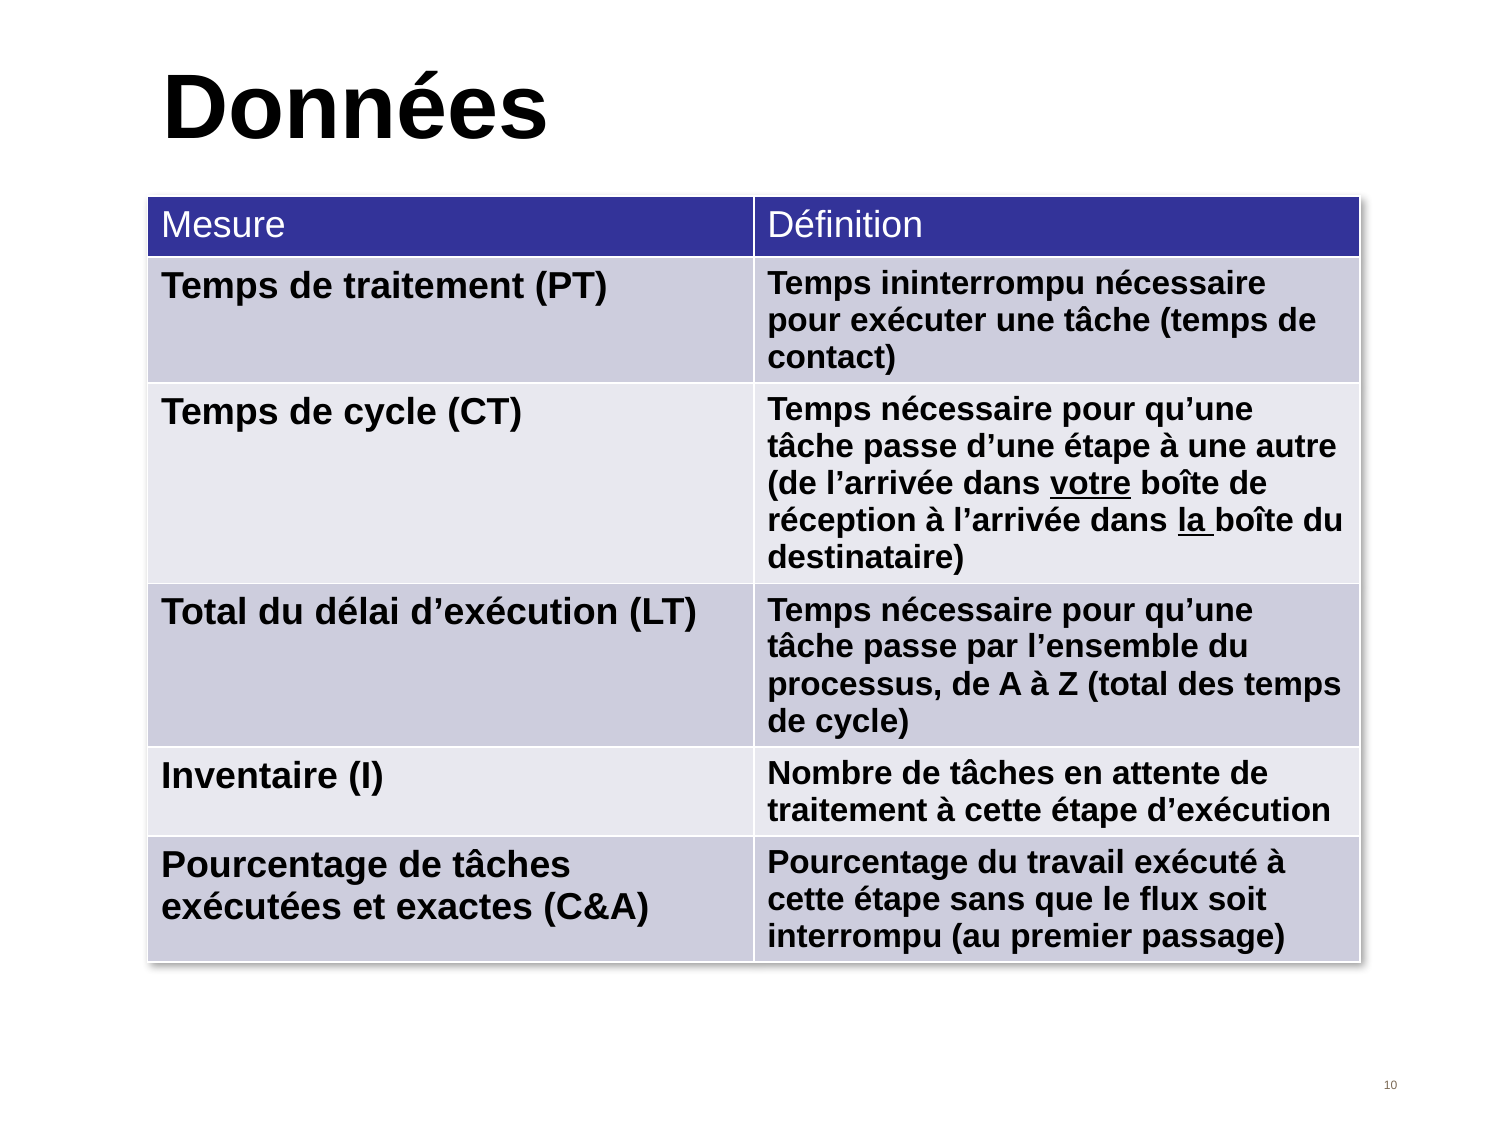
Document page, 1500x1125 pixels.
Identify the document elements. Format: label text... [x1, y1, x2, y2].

table_cell Temps de cycle (CT) [148, 384, 753, 583]
table_cell Temps nécessaire pour qu’une tâche passe d’une étape à une autre (de l’arrivée dans votre boîte de réception à l’arrivée dans la boîte du destinataire) [755, 384, 1359, 583]
table_cell Temps nécessaire pour qu’une tâche passe par l’ensemble du processus, de A à Z (total des temps de cycle) [755, 584, 1359, 746]
table_cell Nombre de tâches en attente de traitement à cette étape d’exécution [755, 748, 1359, 835]
table_cell Temps de traitement (PT) [148, 258, 753, 382]
table_cell Pourcentage de tâches exécutées et exactes (C&A) [148, 837, 753, 961]
table_header Mesure [148, 197, 753, 256]
slide_number 10 [1100, 1025, 1413, 1100]
table_cell Pourcentage du travail exécuté à cette étape sans que le flux soit interrompu (au premier passage) [755, 837, 1359, 961]
title Données [147, 66, 1361, 195]
table_cell Total du délai d’exécution (LT) [148, 584, 753, 746]
table_cell Temps ininterrompu nécessaire pour exécuter une tâche (temps de contact) [755, 258, 1359, 382]
table_header Définition [755, 197, 1359, 256]
table_cell Inventaire (I) [148, 748, 753, 835]
